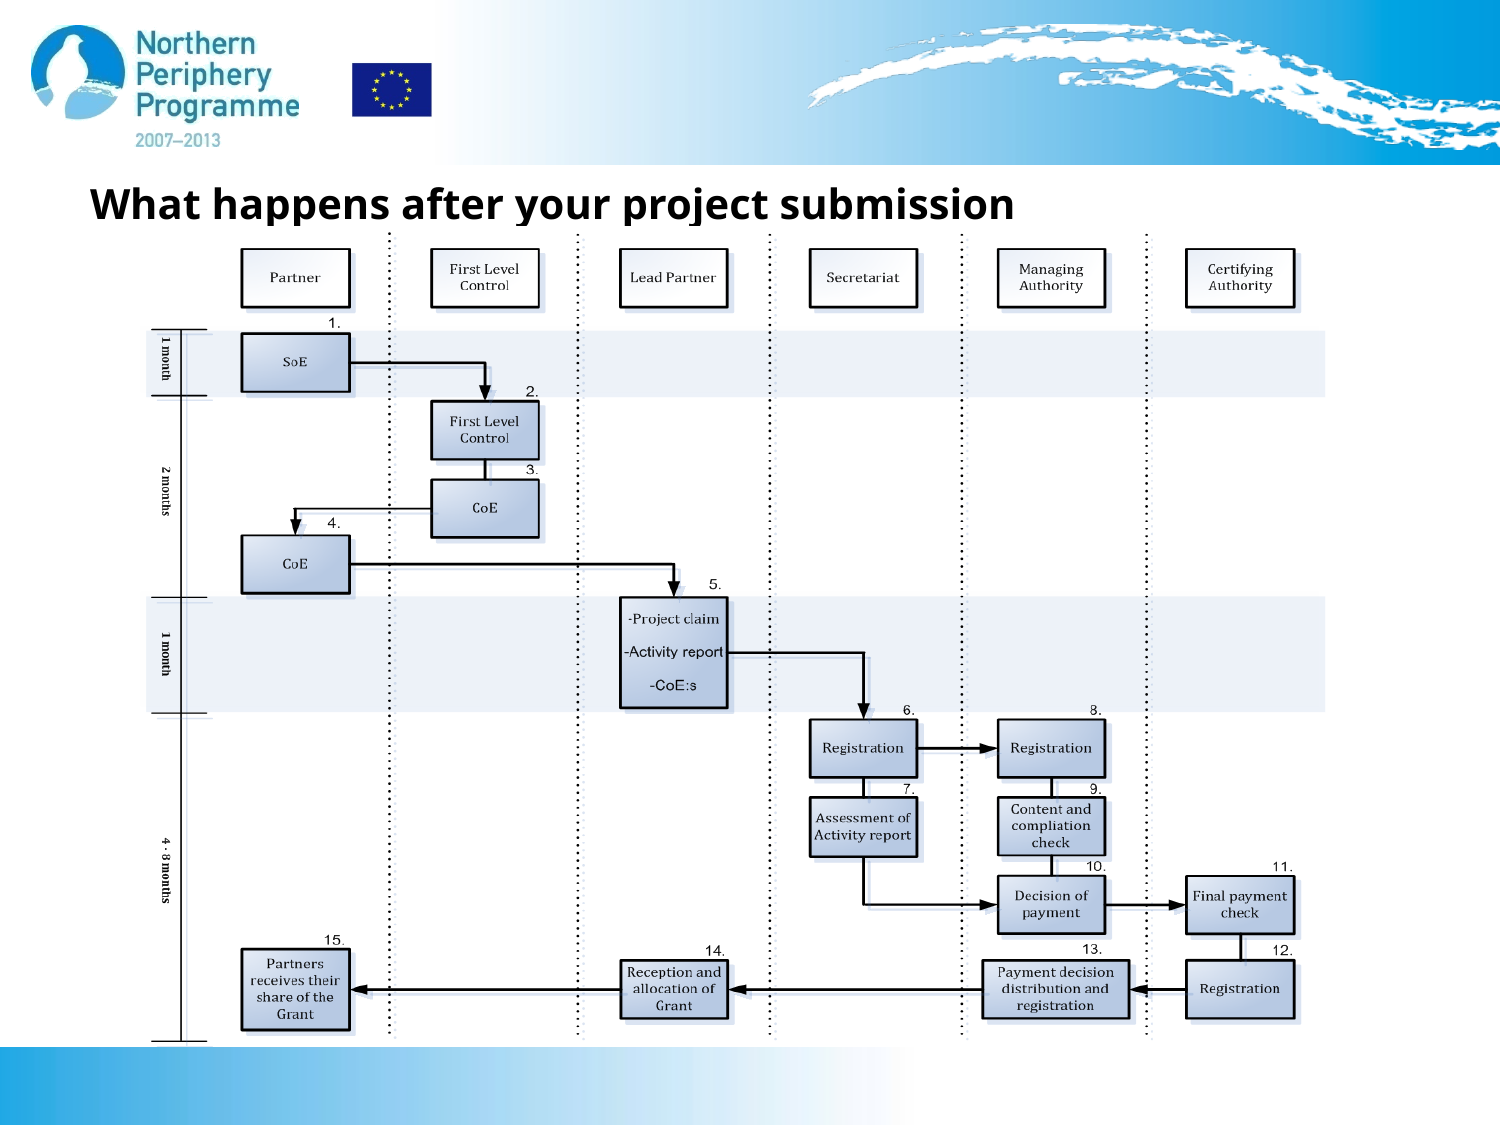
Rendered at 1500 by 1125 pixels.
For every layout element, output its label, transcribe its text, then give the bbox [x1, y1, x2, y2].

picture [31, 1, 1500, 165]
title What happens after your project submission [74, 44, 1149, 236]
picture [0, 226, 1412, 1125]
picture [1476, 100, 1500, 107]
